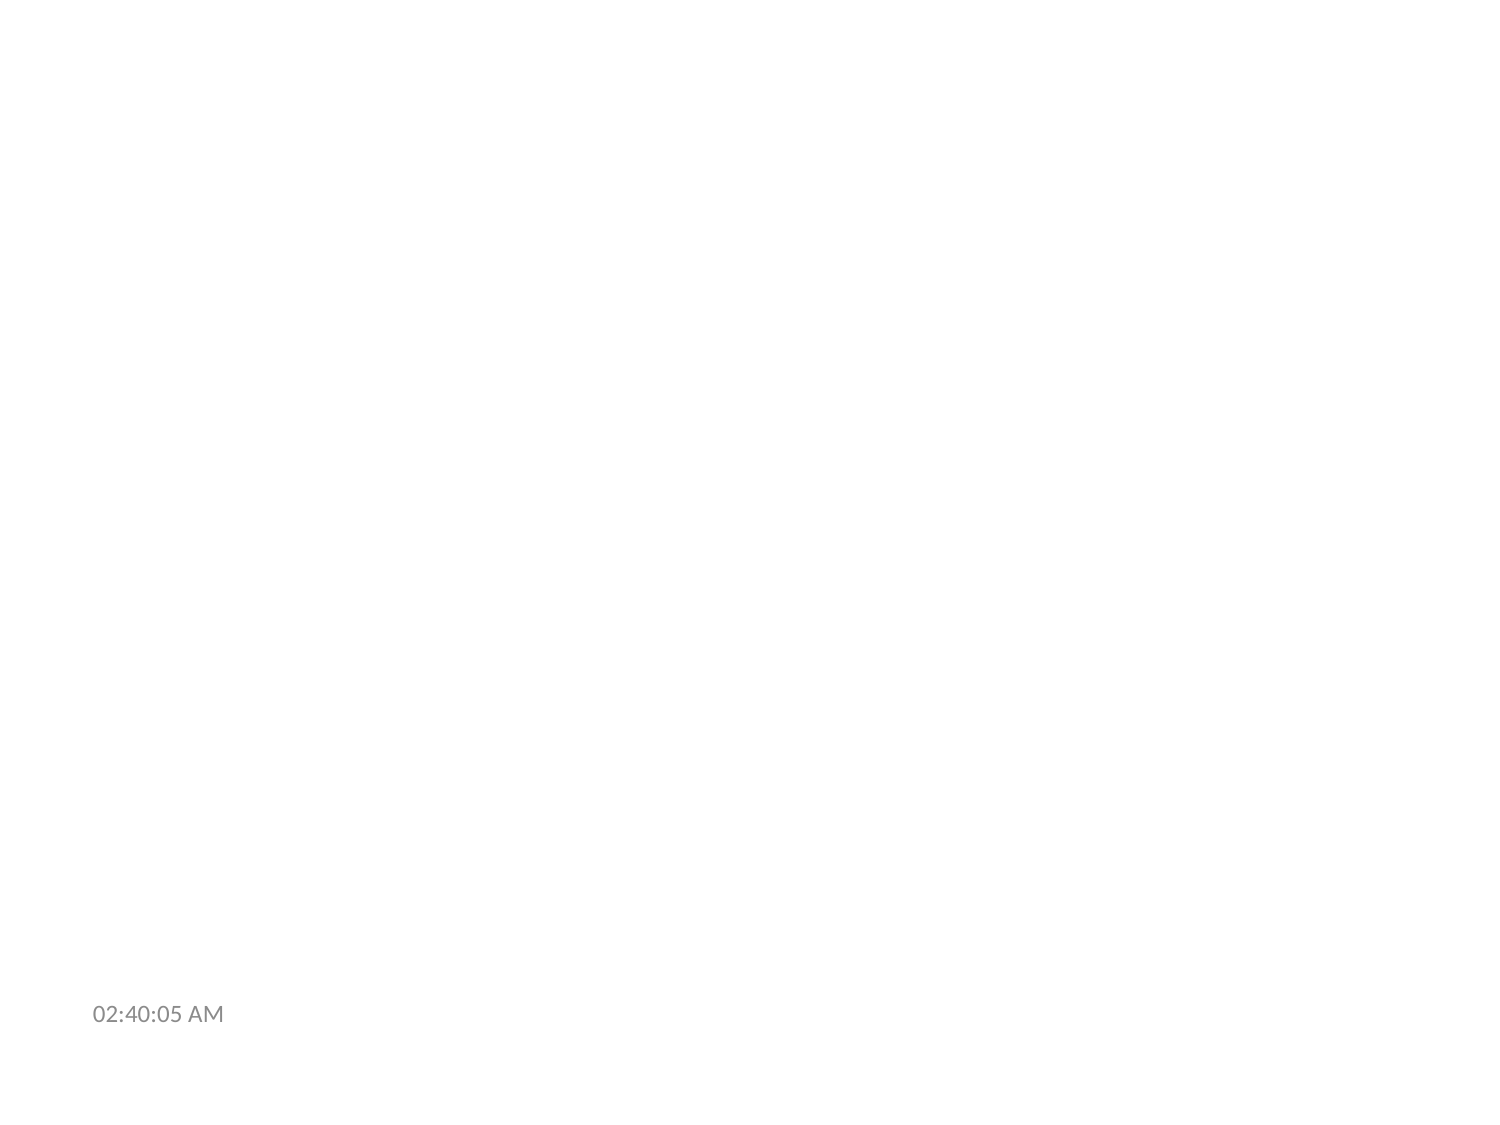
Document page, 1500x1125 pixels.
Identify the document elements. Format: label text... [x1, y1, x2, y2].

text_box 3:35:09 PM [77, 982, 428, 1043]
